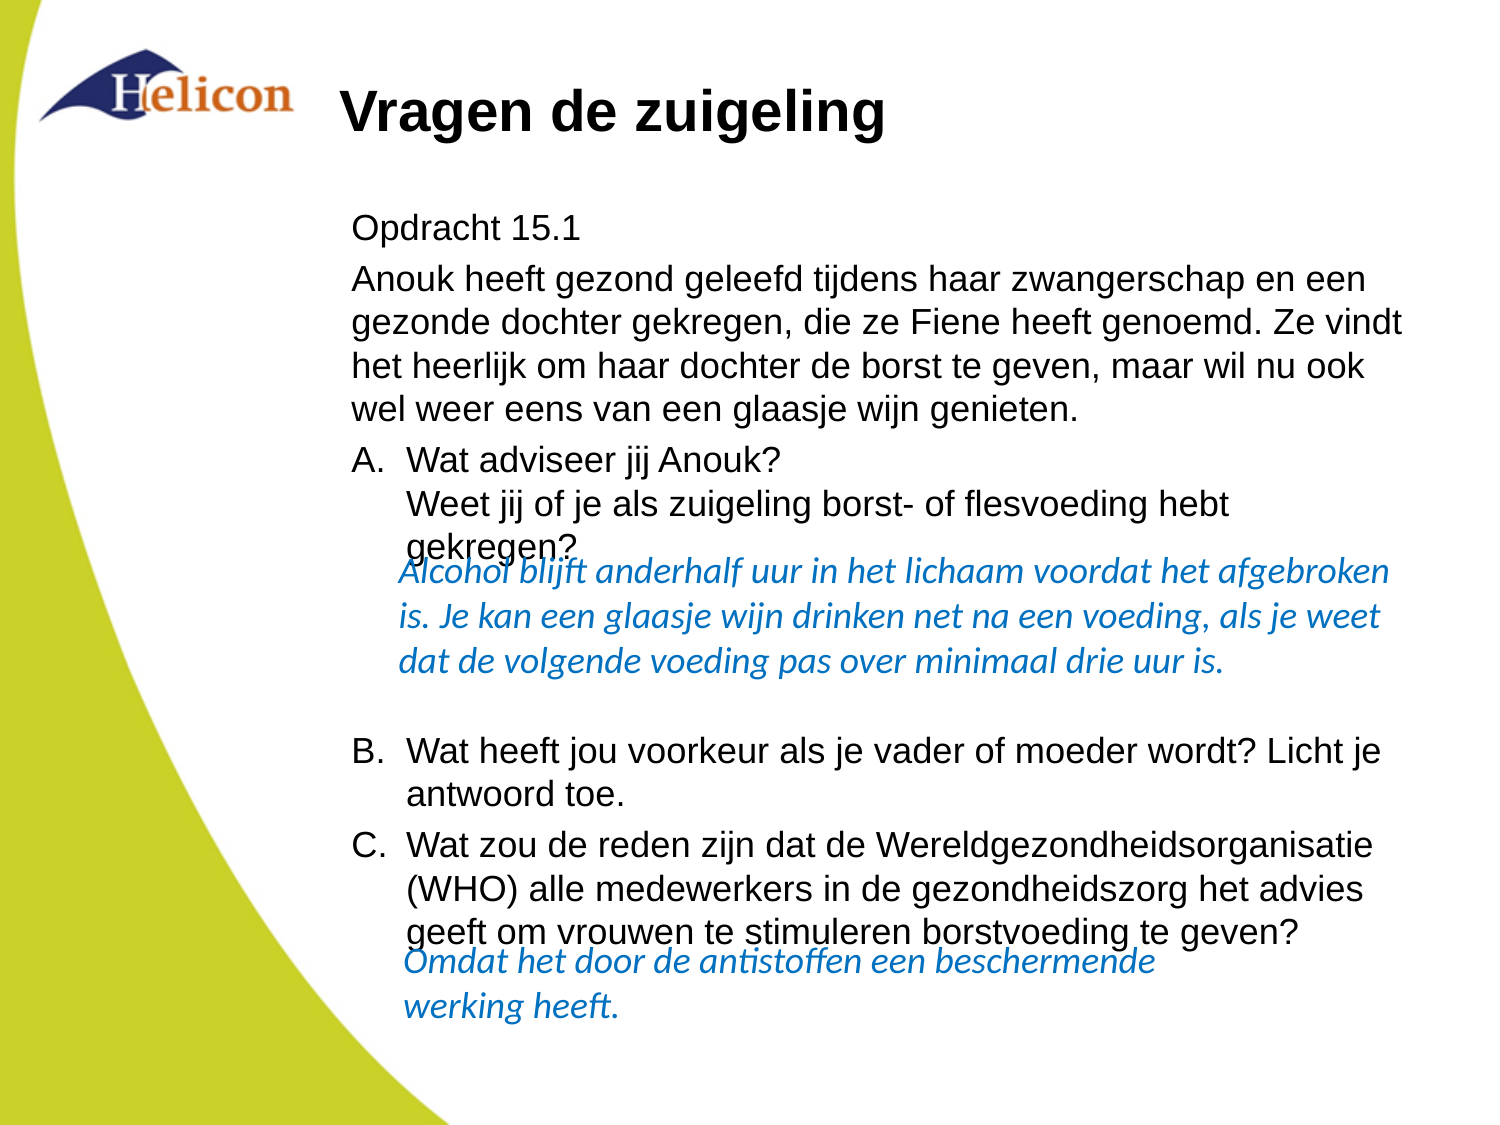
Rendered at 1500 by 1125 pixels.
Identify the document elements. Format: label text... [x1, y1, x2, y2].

text_box Omdat het door de antistoffen een beschermende werking heeft. [388, 929, 1239, 1079]
picture [0, 0, 1500, 1125]
list Opdracht 15.1 Anouk heeft gezond geleefd tijdens haar zwangerschap en een gezonde dochter gekregen, die ze Fiene heeft genoemd. Ze vindt het heerlijk om haar dochter de borst te geven, maar wil nu ook wel weer eens van een glaasje wijn genieten. Wat adviseer jij Anouk? Weet jij of je als zuigeling borst- of flesvoeding hebt gekregen? Wat heeft jou voorkeur als je vader of moeder wordt? Licht je antwoord toe. Wat zou de reden zijn dat de Wereldgezondheidsorganisatie (WHO) alle medewerkers in de gezondheidszorg het advies geeft om vrouwen te stimuleren borstvoeding te geven? [336, 196, 1425, 1005]
title Vragen de zuigeling [324, 54, 1415, 161]
text_box Alcohol blijft anderhalf uur in het lichaam voordat het afgebroken is. Je kan een glaasje wijn drinken net na een voeding, als je weet dat de volgende voeding pas over minimaal drie uur is. [383, 538, 1425, 734]
